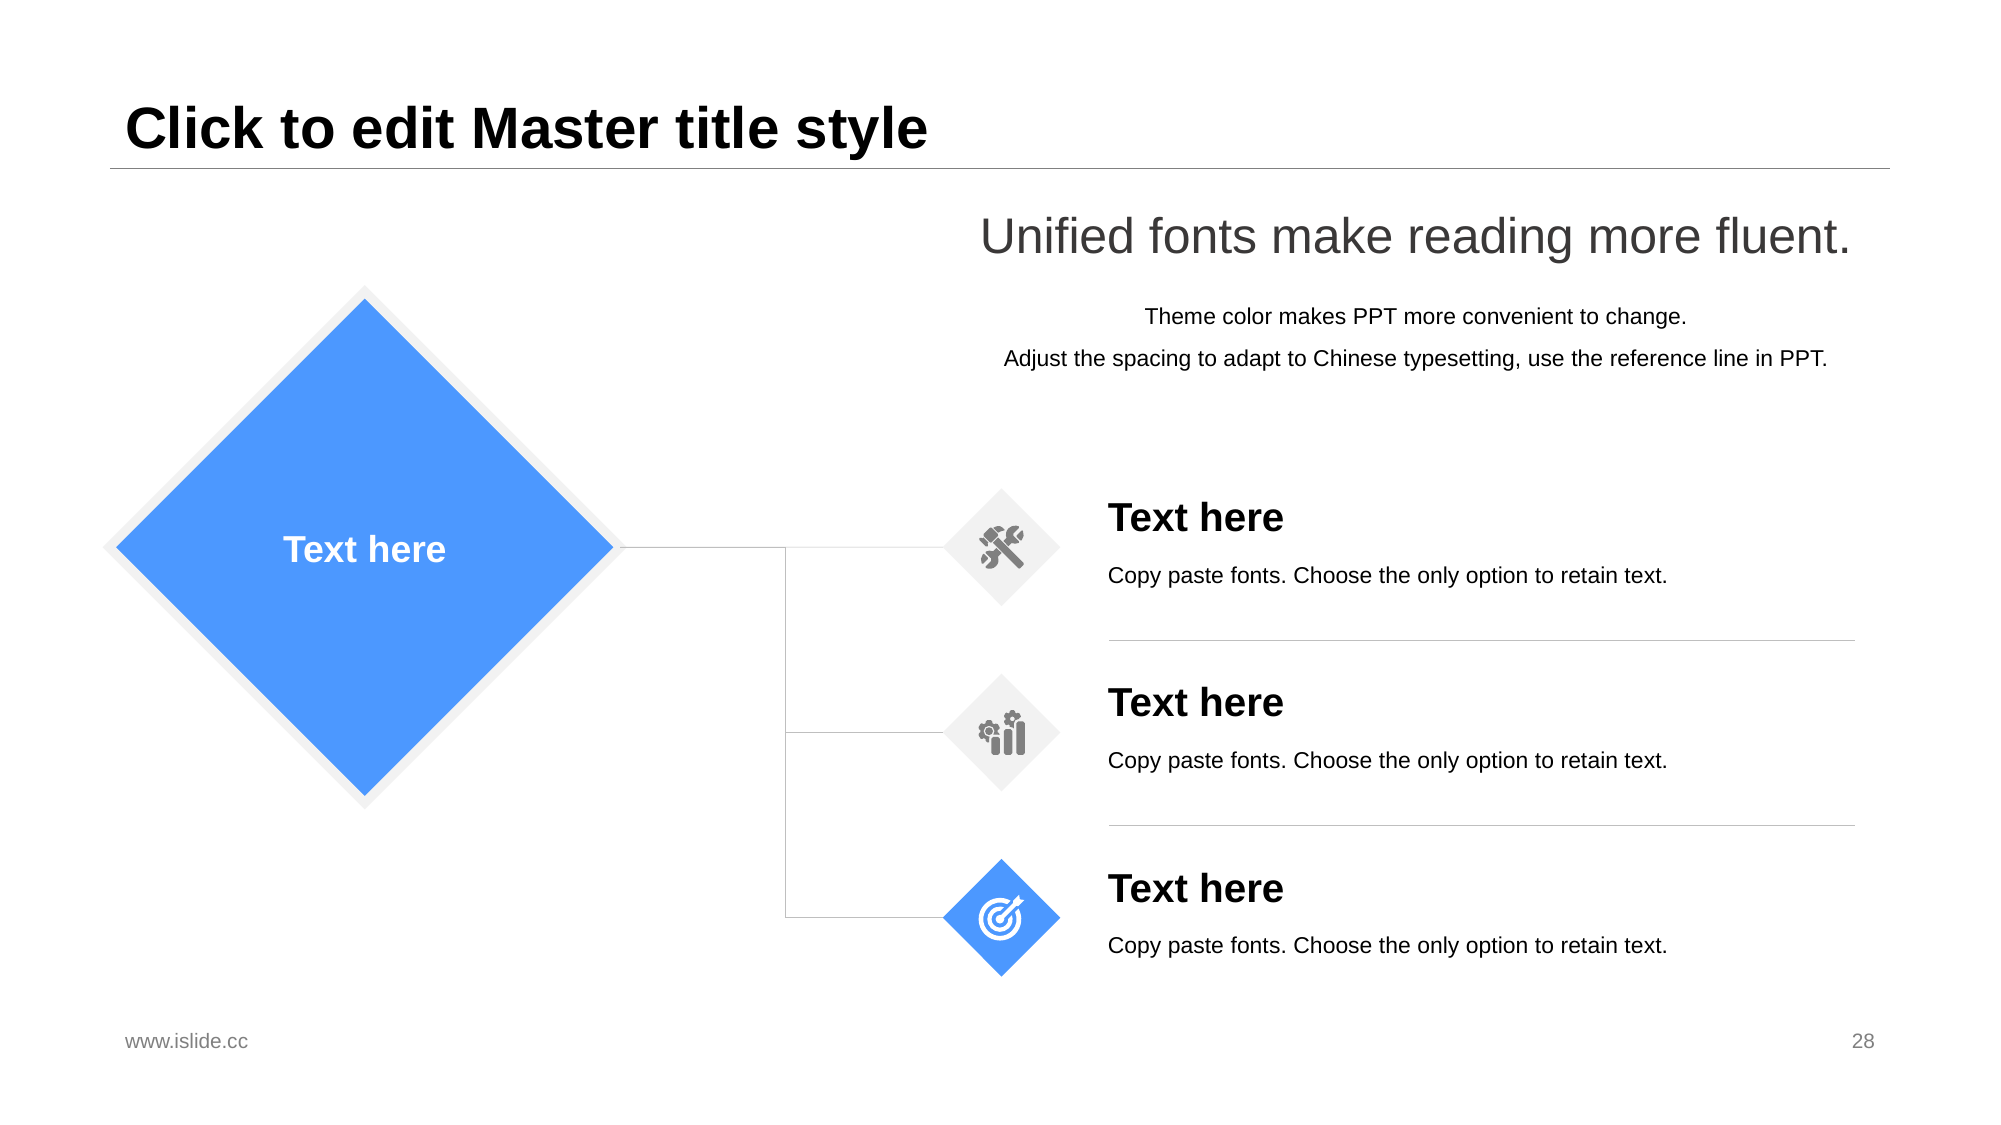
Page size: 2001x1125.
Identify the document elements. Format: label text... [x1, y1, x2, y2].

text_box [109, 185, 1890, 982]
title Click to edit Master title style [109, 0, 1890, 169]
footer www.islide.cc [109, 1023, 790, 1058]
slide_number 28 [1412, 1023, 1890, 1058]
